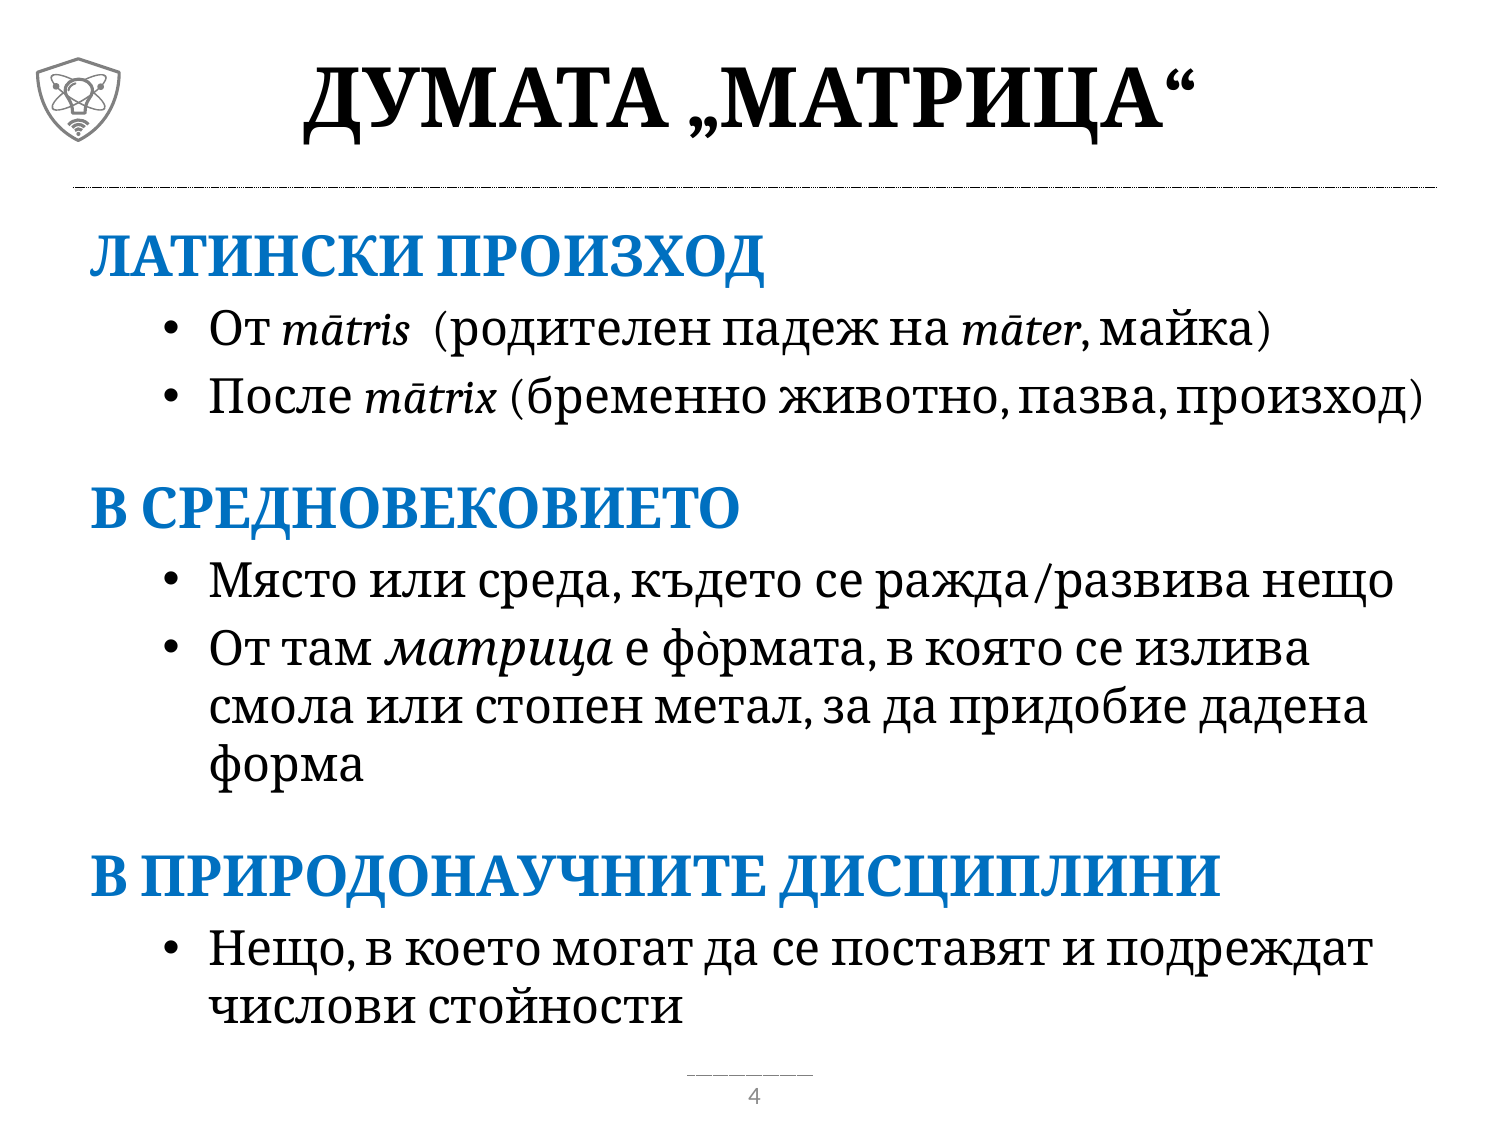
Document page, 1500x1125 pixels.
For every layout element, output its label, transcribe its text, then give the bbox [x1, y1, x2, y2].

list Латински произход От mātris (родителен падеж на māter, майка) После mātrix (бременно животно, пазва, произход) В средновековието Място или среда, където се ражда/развива нещо От там матрица е фòрмата, в която се излива смола или стопен метал, за да придобие дадена форма В природонаучните дисциплини Нещо, в което могат да се поставят и подреждат числови стойности [75, 212, 1450, 1063]
title Думата „Матрица“ [0, 0, 1500, 188]
slide_number 4 [579, 1065, 930, 1125]
